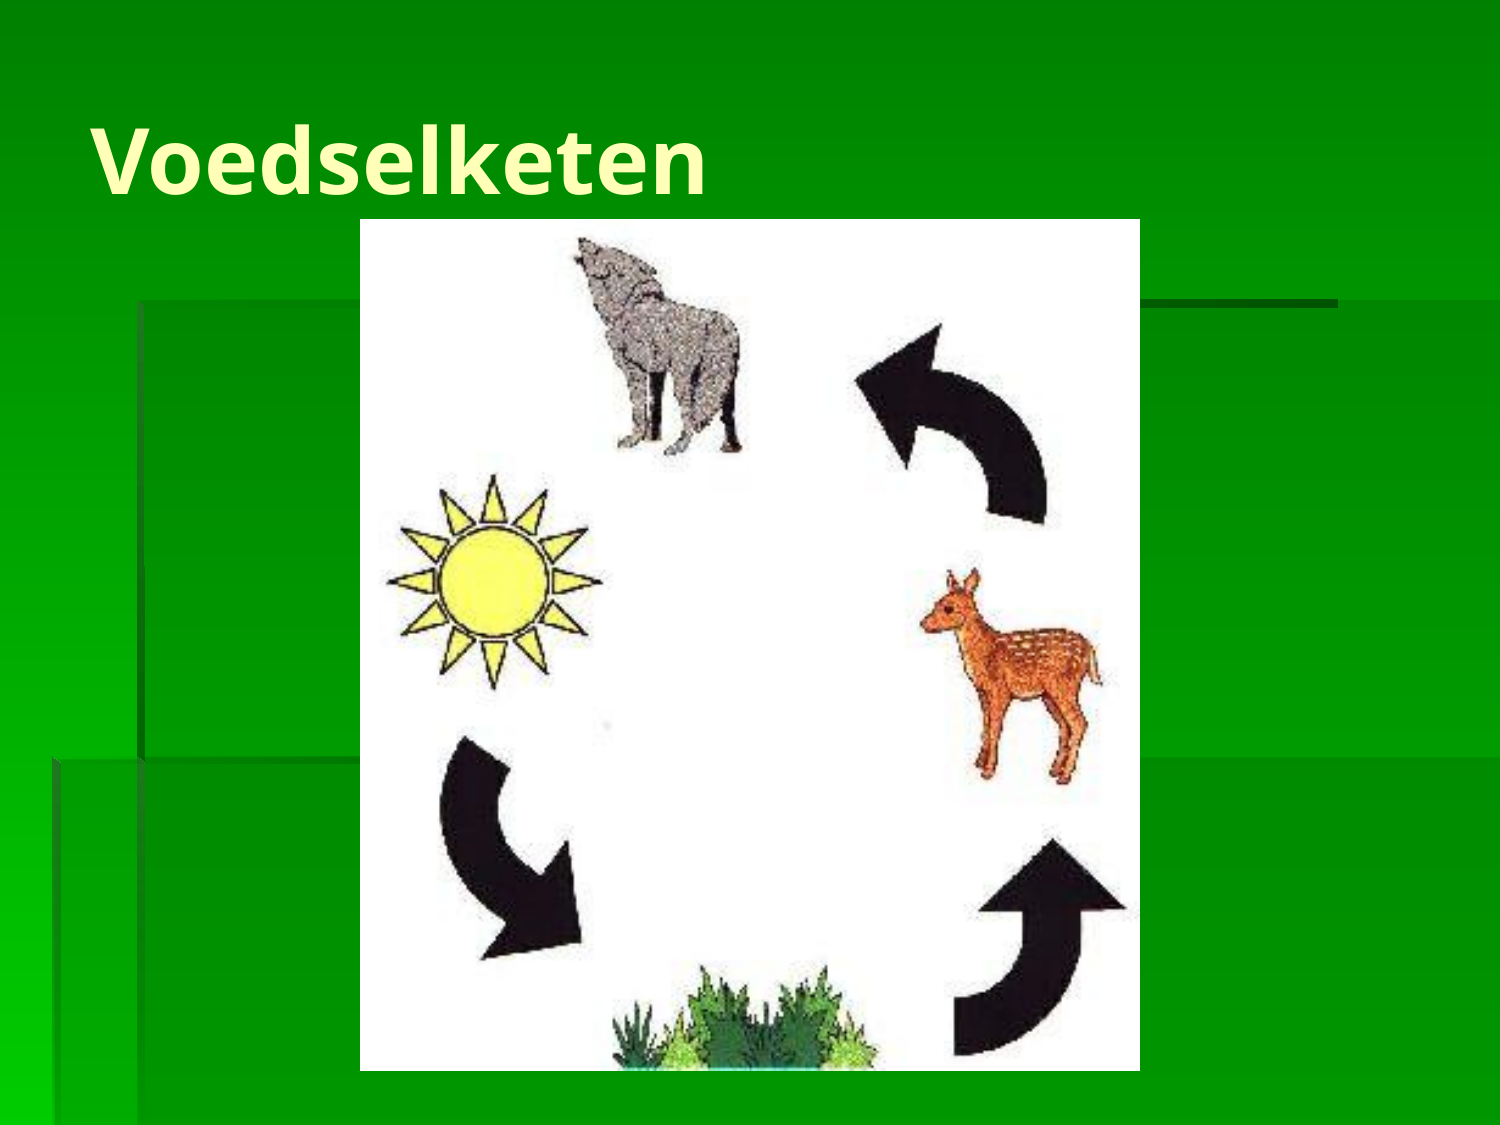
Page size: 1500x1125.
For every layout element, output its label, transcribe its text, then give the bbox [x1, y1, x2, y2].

title Voedselketen [75, 40, 1451, 275]
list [359, 219, 1140, 1071]
